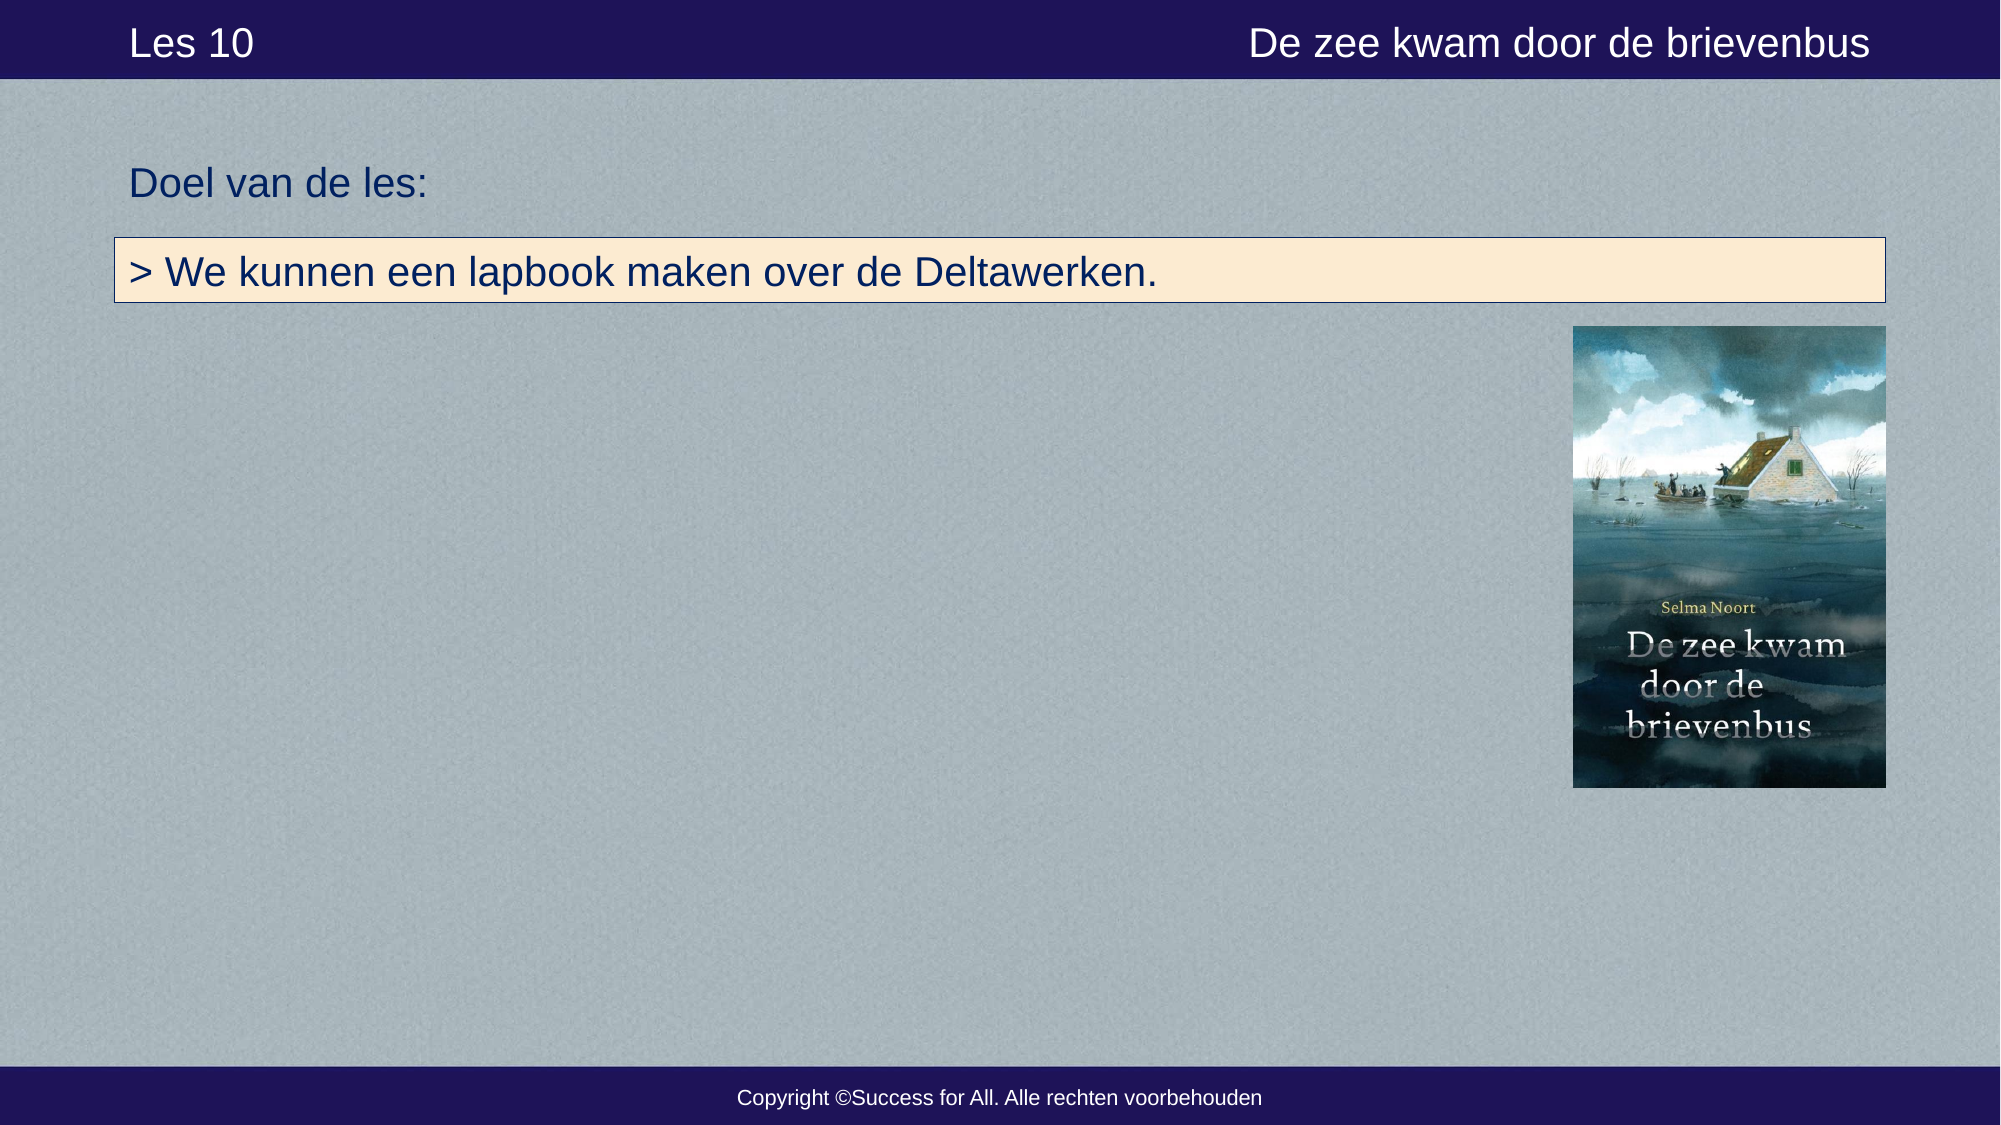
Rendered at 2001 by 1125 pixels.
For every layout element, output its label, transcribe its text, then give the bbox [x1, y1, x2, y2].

text_box > We kunnen een lapbook maken over de Deltawerken. [114, 237, 1886, 303]
text_box De zee kwam door de brievenbus [999, 8, 1886, 73]
text_box Doel van de les: [113, 148, 1635, 214]
text_box Les 10 [114, 8, 354, 73]
text_box Copyright ©Success for All. Alle rechten voorbehouden [0, 1076, 2000, 1125]
picture [0, 0, 2001, 1125]
